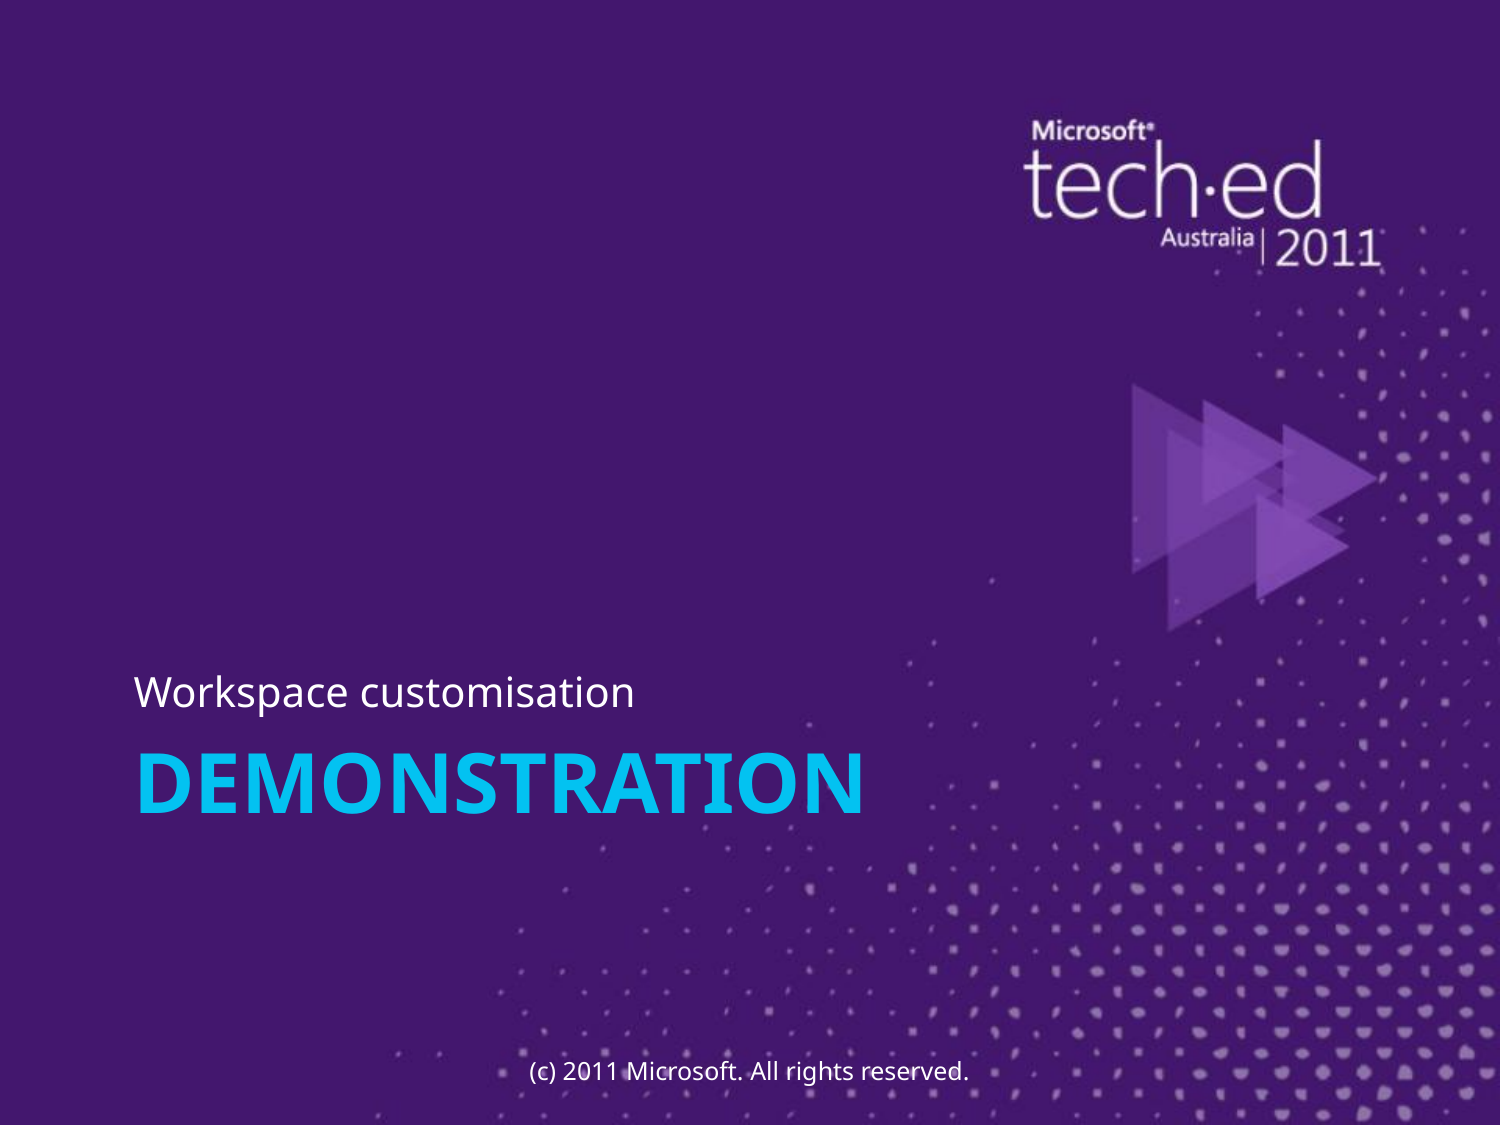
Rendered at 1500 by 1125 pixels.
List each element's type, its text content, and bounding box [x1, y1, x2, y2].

title demonstration [118, 723, 1394, 947]
picture [0, 0, 1500, 1125]
list Workspace customisation [118, 476, 1394, 723]
footer (c) 2011 Microsoft. All rights reserved. [512, 1042, 988, 1103]
